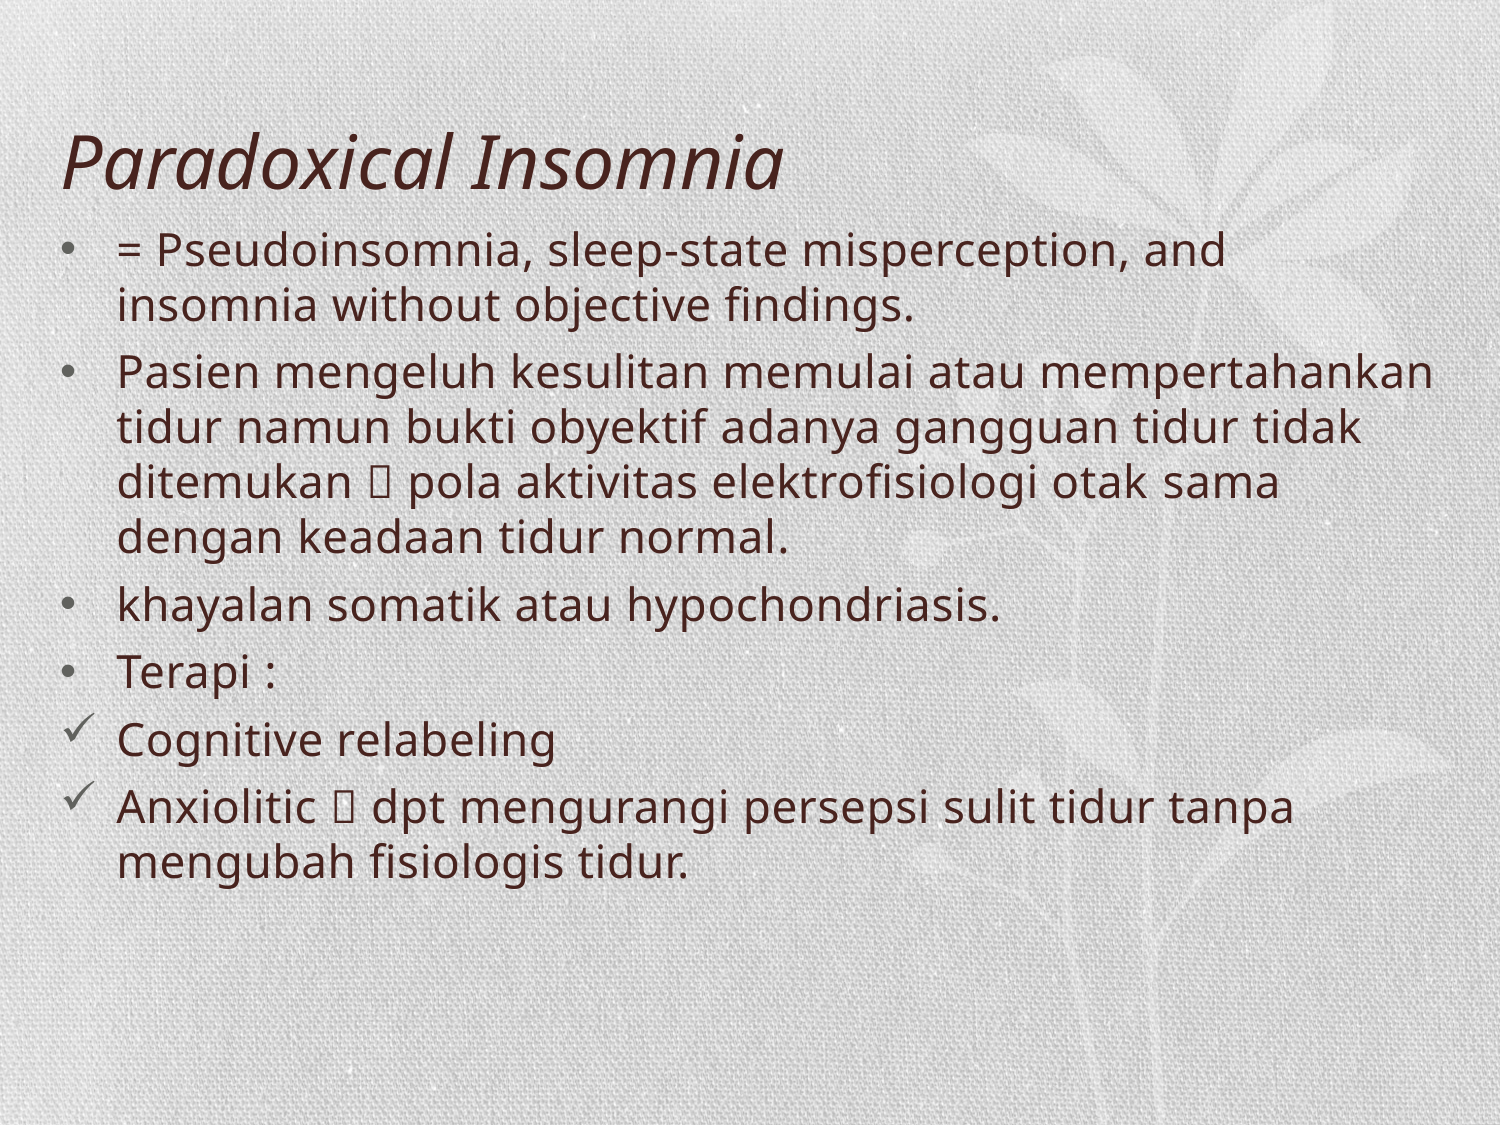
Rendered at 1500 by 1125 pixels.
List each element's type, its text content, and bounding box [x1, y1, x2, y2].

list = Pseudoinsomnia, sleep-state misperception, and insomnia without objective findings. Pasien mengeluh kesulitan memulai atau mempertahankan tidur namun bukti obyektif adanya gangguan tidur tidak ditemukan  pola aktivitas elektrofisiologi otak sama dengan keadaan tidur normal. khayalan somatik atau hypochondriasis. Terapi : Cognitive relabeling Anxiolitic  dpt mengurangi persepsi sulit tidur tanpa mengubah fisiologis tidur. [45, 213, 1455, 1023]
title Paradoxical Insomnia [45, 37, 1455, 213]
